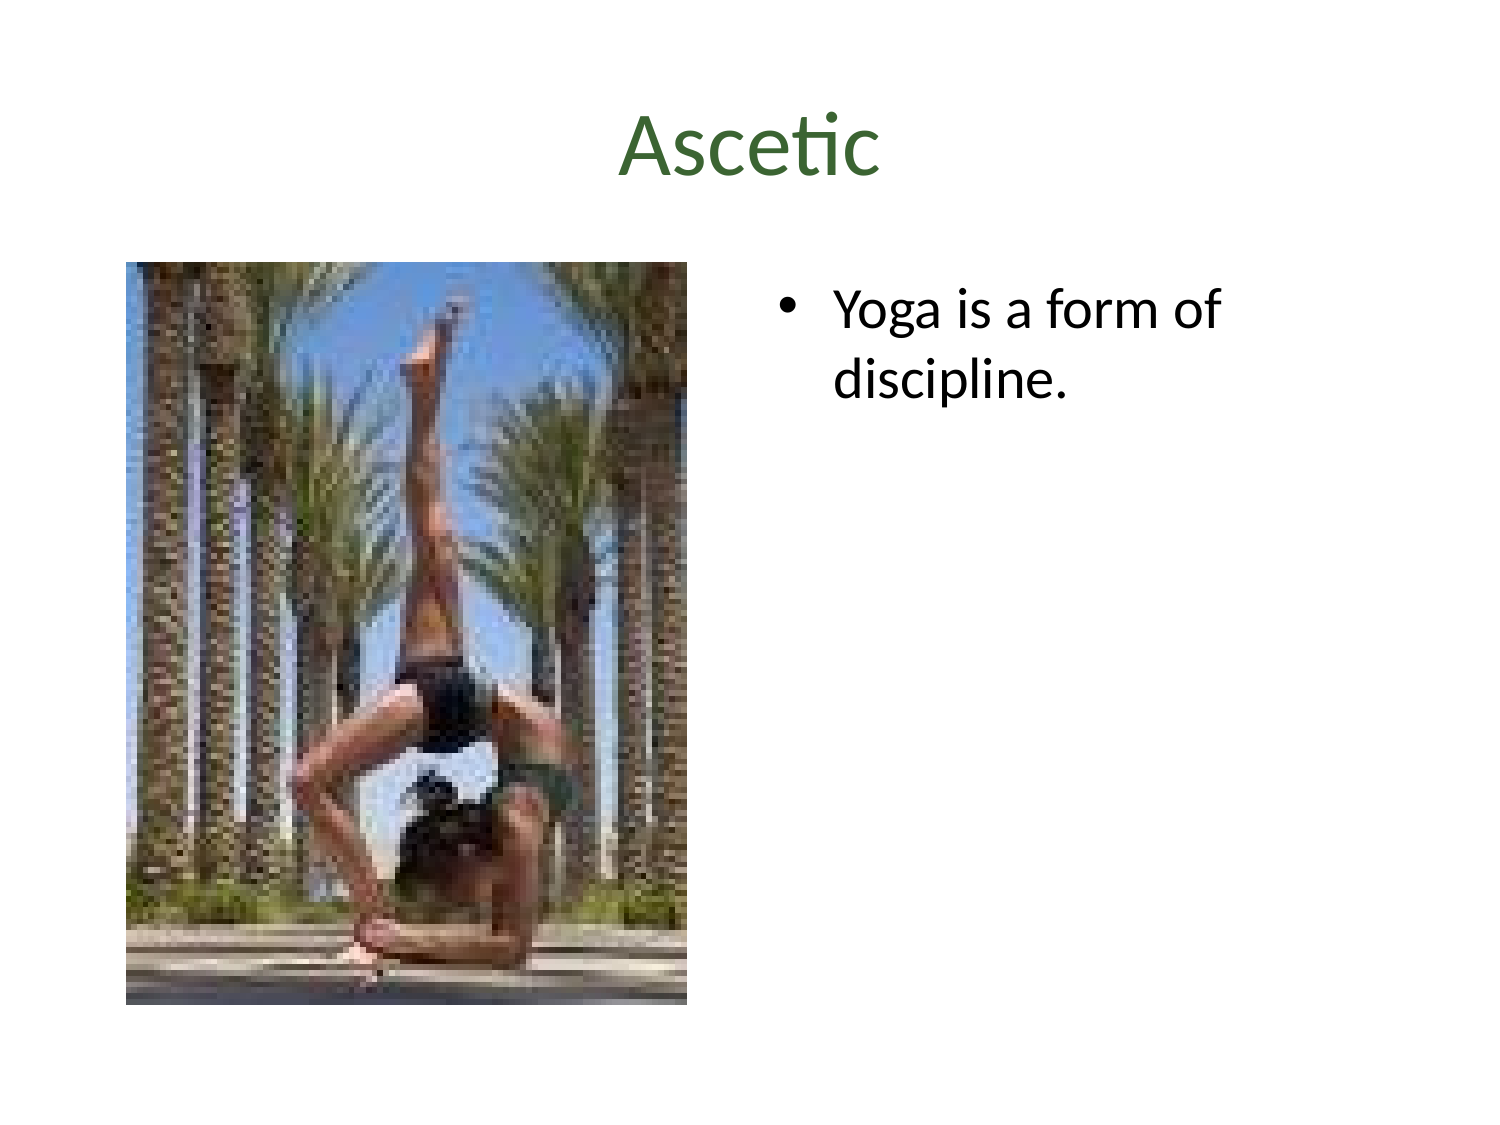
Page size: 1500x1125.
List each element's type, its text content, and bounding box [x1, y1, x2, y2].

list Yoga is a form of discipline. [762, 262, 1425, 1005]
title Ascetic [75, 45, 1425, 233]
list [74, 262, 738, 1006]
